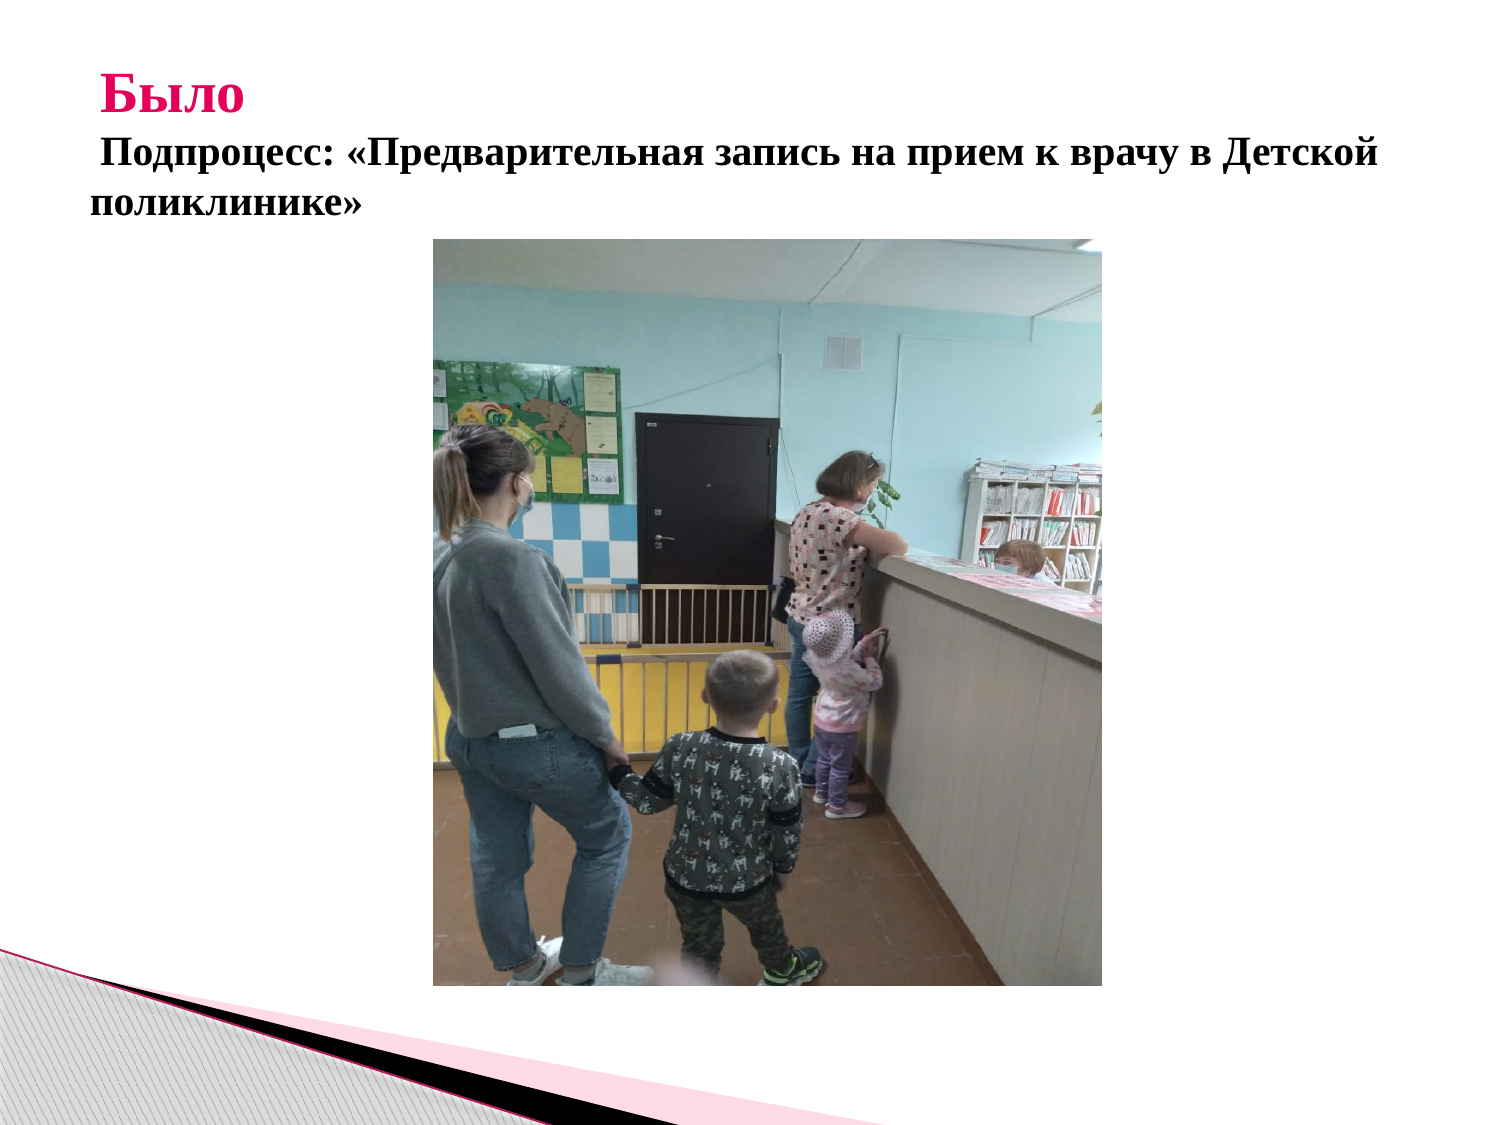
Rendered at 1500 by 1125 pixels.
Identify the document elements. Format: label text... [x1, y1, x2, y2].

title Было Подпроцесс: «Предварительная запись на прием к врачу в Детской поликлинике» [75, 45, 1425, 233]
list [433, 238, 1102, 986]
